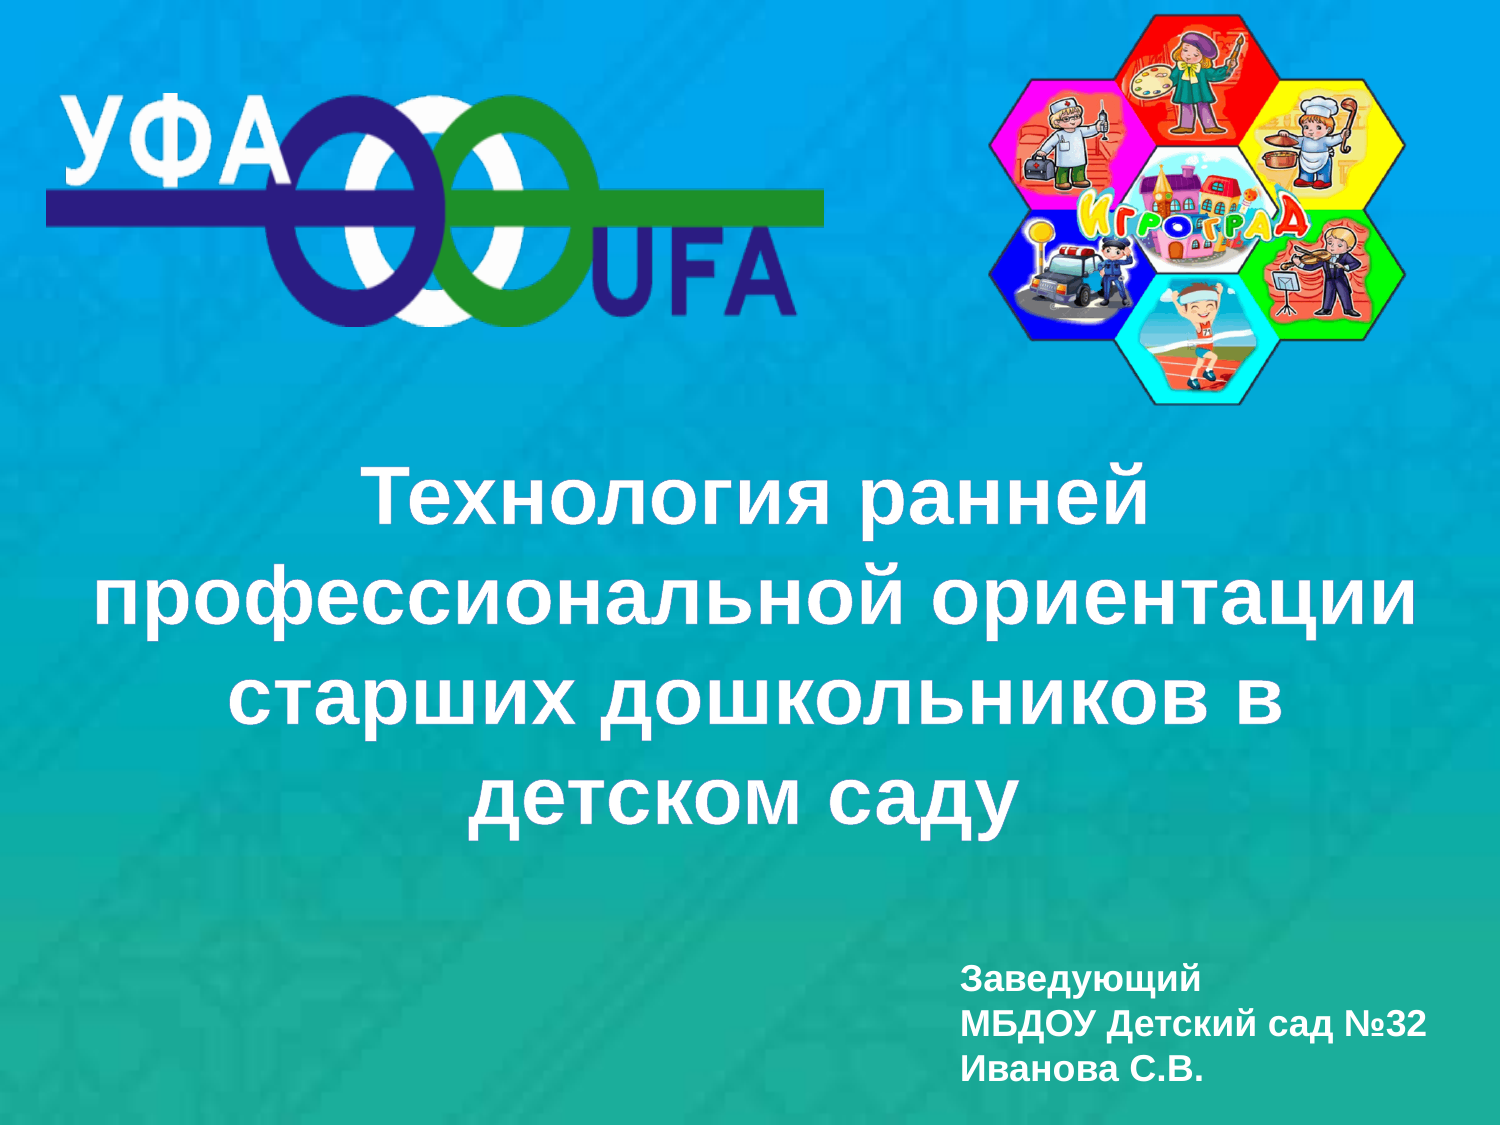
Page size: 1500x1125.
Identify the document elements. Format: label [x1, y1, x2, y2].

picture [60, 95, 123, 186]
picture [989, 15, 1405, 405]
picture [0, 463, 1500, 1125]
picture [47, 94, 823, 326]
